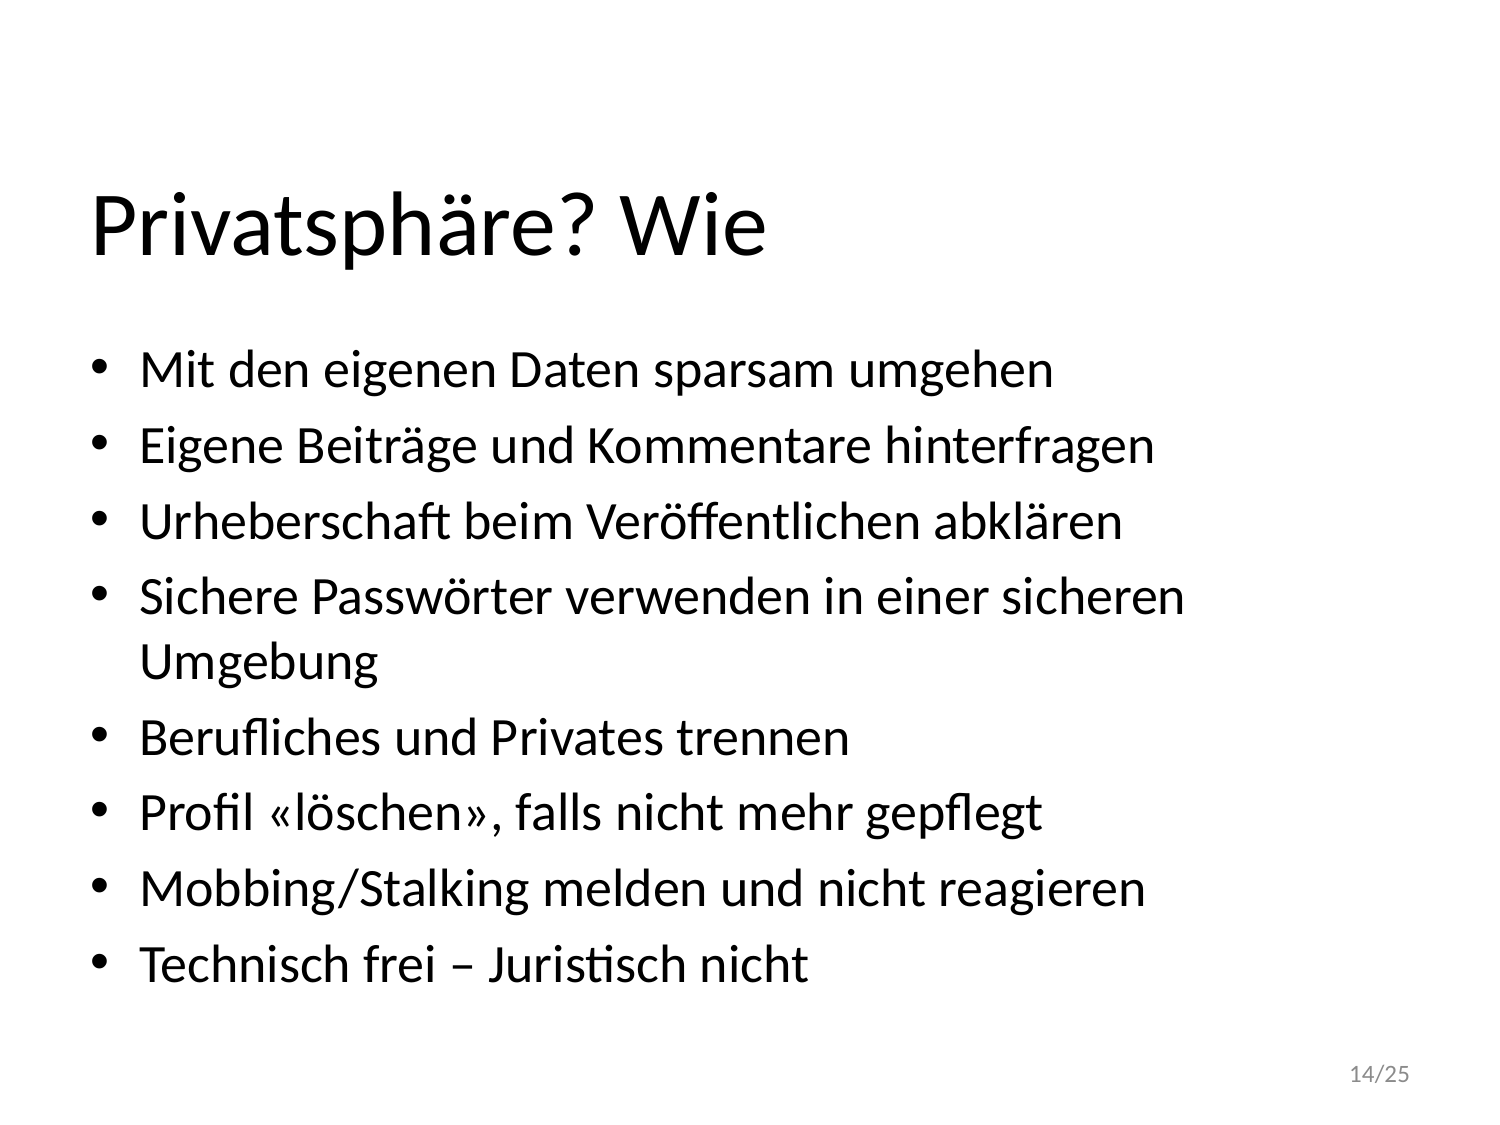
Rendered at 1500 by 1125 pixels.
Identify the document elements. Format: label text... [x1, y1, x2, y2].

list Mit den eigenen Daten sparsam umgehen Eigene Beiträge und Kommentare hinterfragen Urheberschaft beim Veröffentlichen abklären Sichere Passwörter verwenden in einer sicheren Umgebung Berufliches und Privates trennen Profil «löschen», falls nicht mehr gepflegt Mobbing/Stalking melden und nicht reagieren Technisch frei – Juristisch nicht [75, 326, 1425, 1005]
slide_number 14/25 [1074, 1042, 1425, 1103]
title Privatsphäre? Wie [75, 125, 1425, 313]
